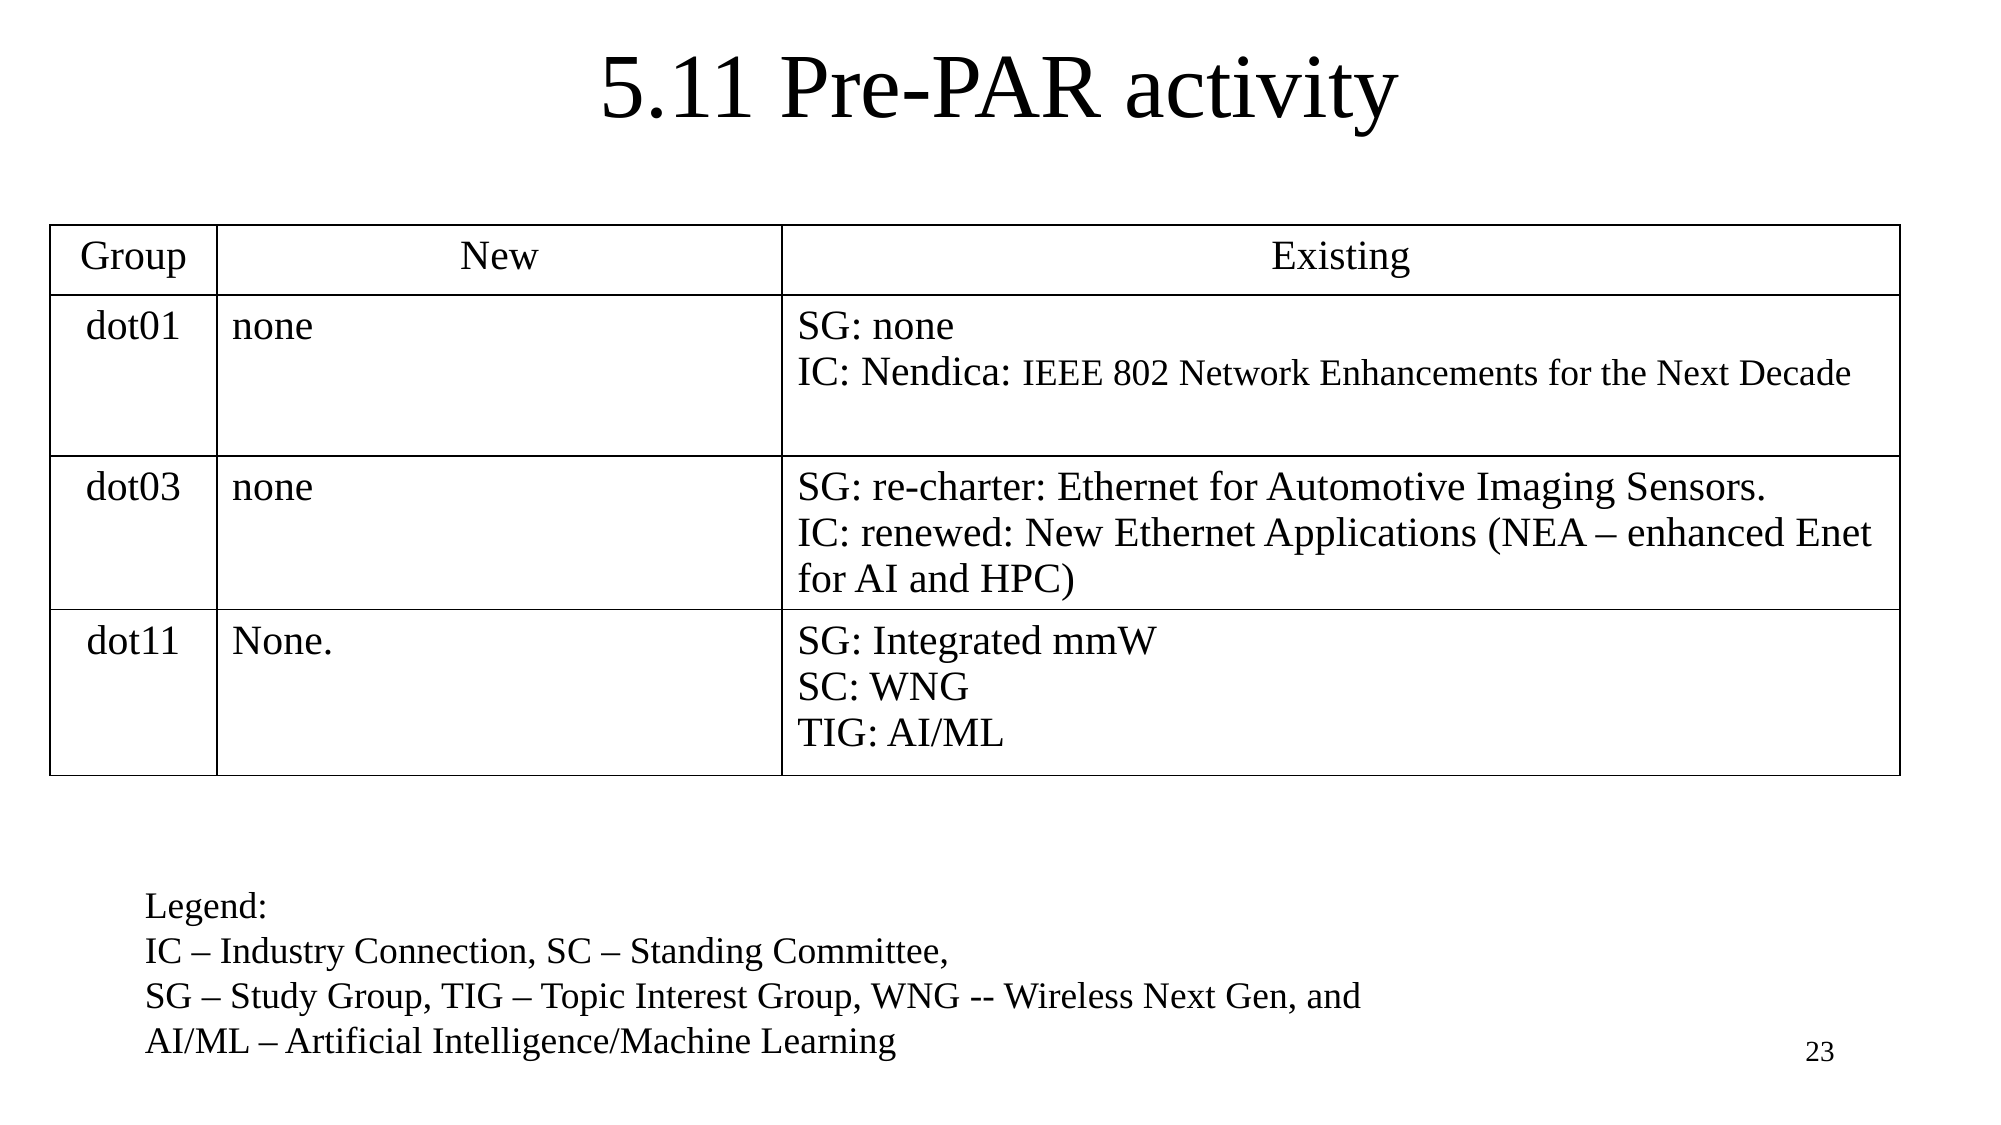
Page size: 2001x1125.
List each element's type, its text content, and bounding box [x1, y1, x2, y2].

text_box Legend: IC – Industry Connection, SC – Standing Committee, SG – Study Group, TIG – Topic Interest Group, WNG -- Wireless Next Gen, and AI/ML – Artificial Intelligence/Machine Learning [130, 873, 1387, 1069]
table_cell none [218, 457, 781, 609]
table_cell SG: Integrated mmW SC: WNG TIG: AI/ML [783, 610, 1899, 775]
table_header Group [51, 226, 216, 294]
title 5.11 Pre-PAR activity [362, 24, 1638, 138]
table_cell SG: none IC: Nendica: IEEE 802 Network Enhancements for the Next Decade [783, 296, 1899, 455]
table_header New [218, 226, 781, 294]
table_cell dot03 [51, 457, 216, 609]
table_cell dot11 [51, 610, 216, 775]
table_cell SG: re-charter: Ethernet for Automotive Imaging Sensors. IC: renewed: New Ethernet Applications (NEA – enhanced Enet for AI and HPC) [783, 457, 1899, 609]
table_cell None. [218, 610, 781, 775]
slide_number 23 [1433, 1024, 1851, 1101]
table_cell none [218, 296, 781, 455]
table_header Existing [783, 226, 1899, 294]
table_cell dot01 [51, 296, 216, 455]
